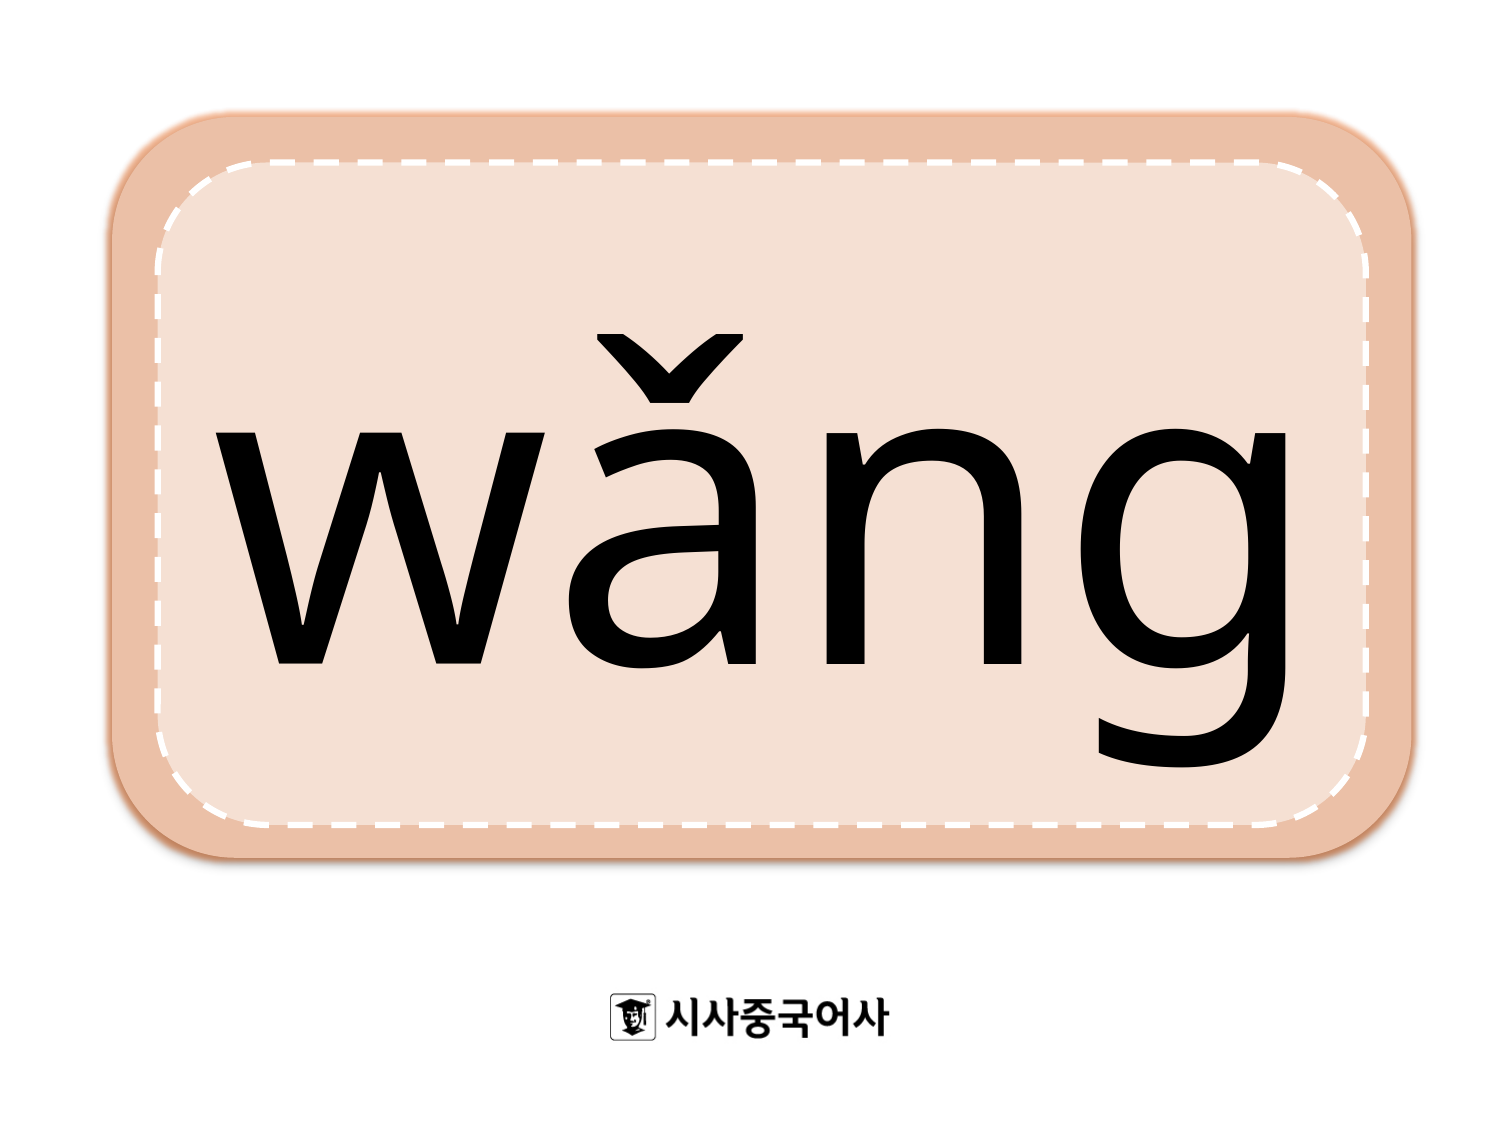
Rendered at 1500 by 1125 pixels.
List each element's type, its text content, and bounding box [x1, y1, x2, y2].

text_box wǎng [162, 160, 1371, 824]
picture [602, 987, 898, 1047]
